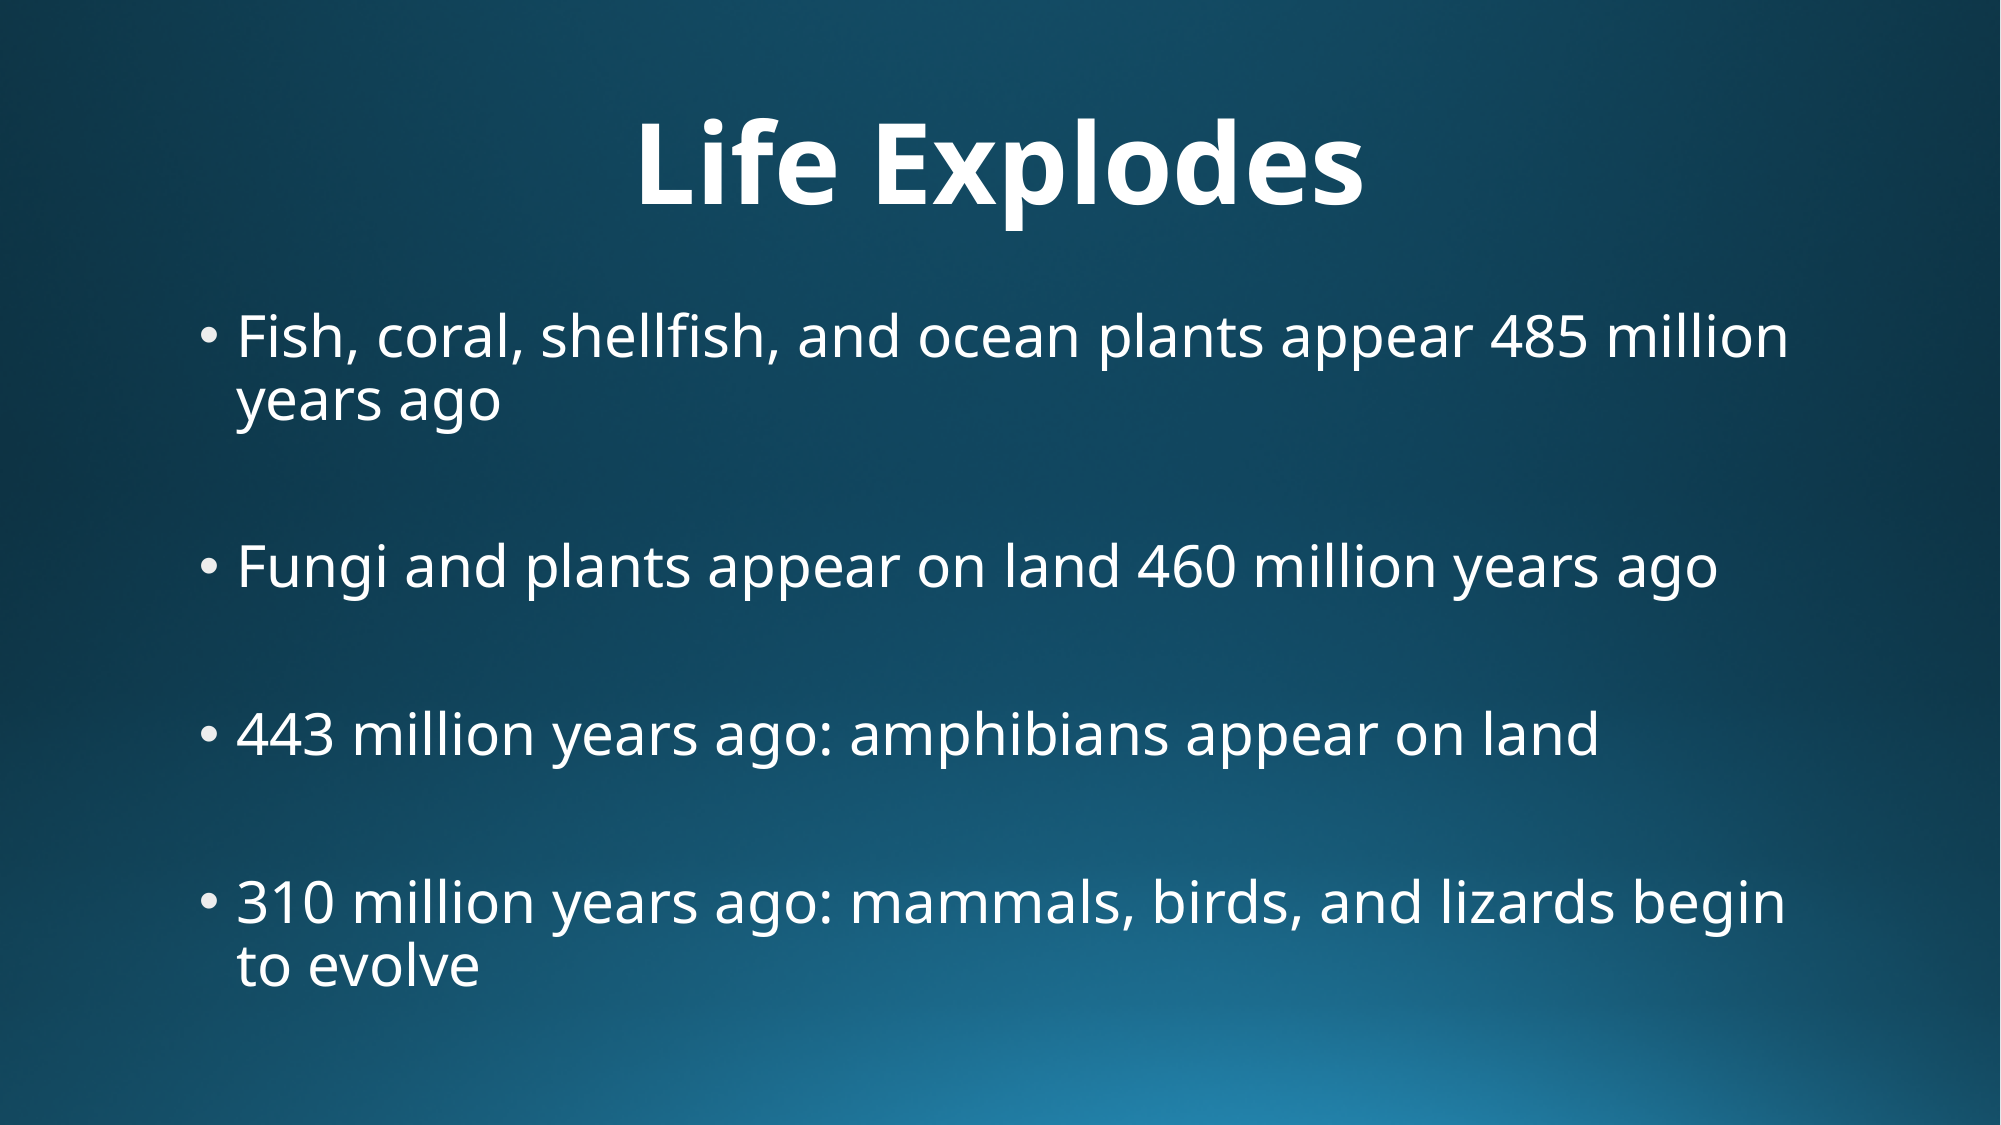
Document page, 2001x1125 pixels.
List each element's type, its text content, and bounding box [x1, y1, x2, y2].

picture [0, 0, 2001, 1125]
list Fish, coral, shellfish, and ocean plants appear 485 million years ago Fungi and plants appear on land 460 million years ago 443 million years ago: amphibians appear on land 310 million years ago: mammals, birds, and lizards begin to evolve [183, 299, 1863, 1014]
title Life Explodes [137, 59, 1863, 278]
